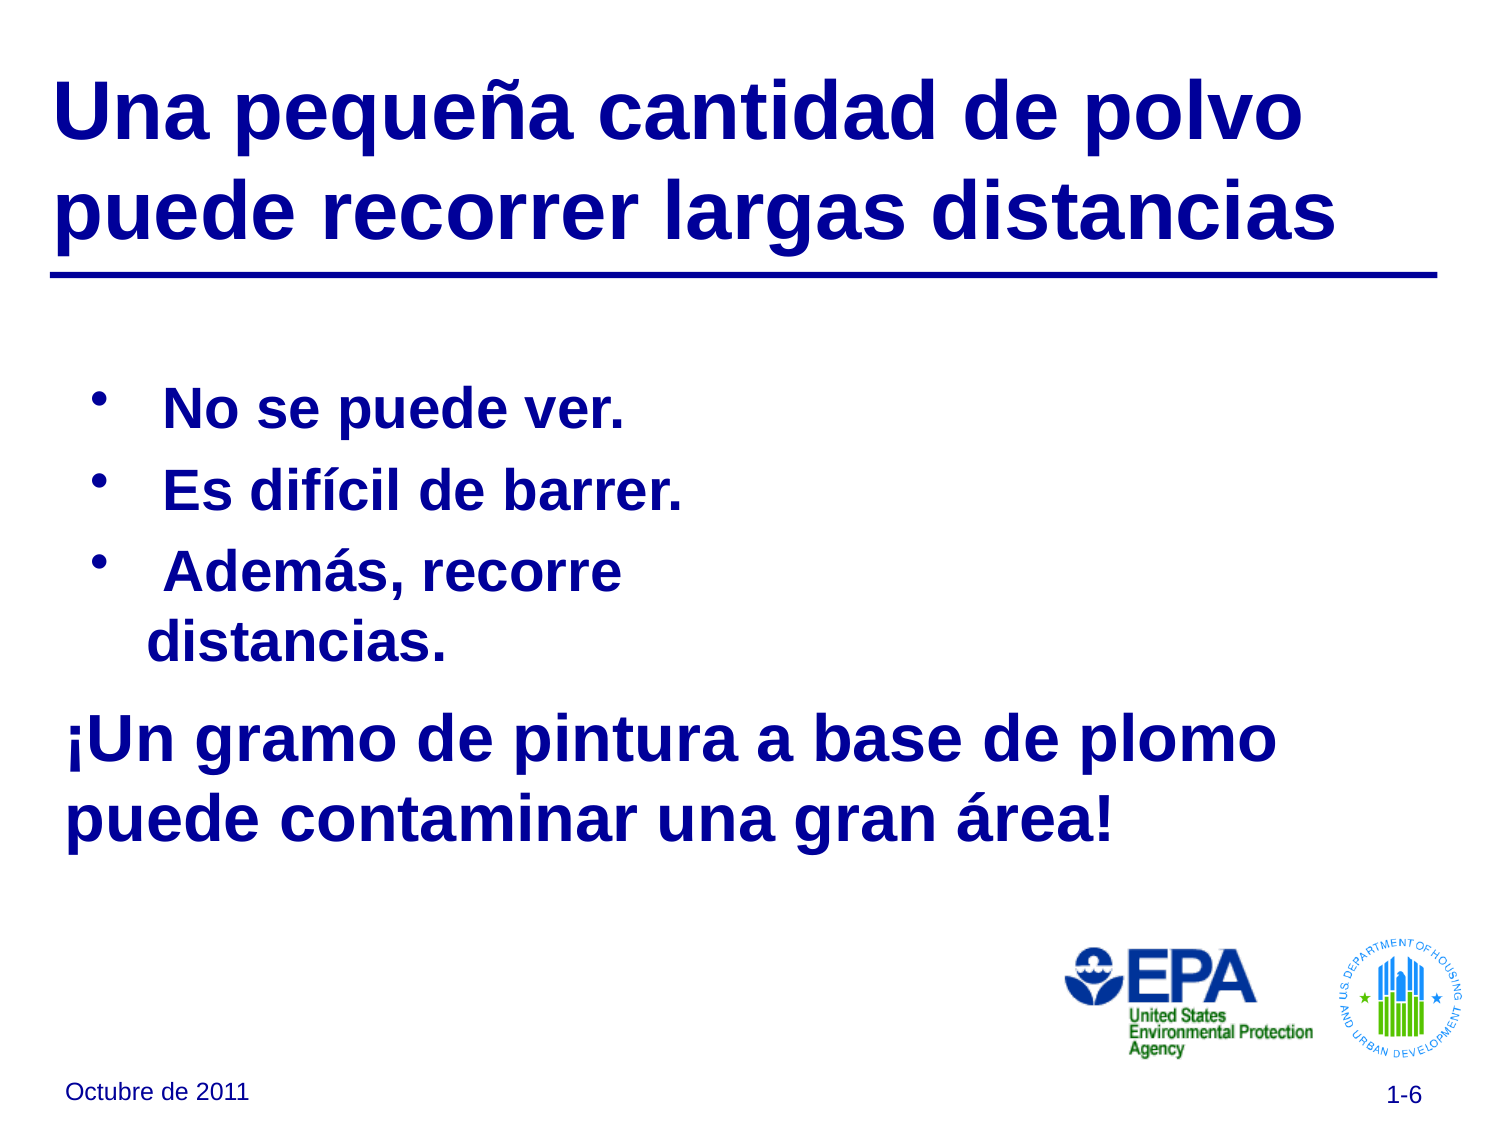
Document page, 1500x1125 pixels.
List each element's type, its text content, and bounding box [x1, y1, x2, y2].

list No se puede ver. Es difícil de barrer. Además, recorre distancias. [74, 362, 801, 687]
text_box ¡Un gramo de pintura a base de plomo puede contaminar una gran área! [50, 687, 1450, 863]
title Una pequeña cantidad de polvo puede recorrer largas distancias [37, 62, 1426, 251]
slide_number Octubre de 2011 [49, 1049, 363, 1125]
slide_number 1-6 [1124, 1049, 1438, 1125]
picture [1062, 943, 1319, 1064]
picture [1337, 937, 1463, 1059]
